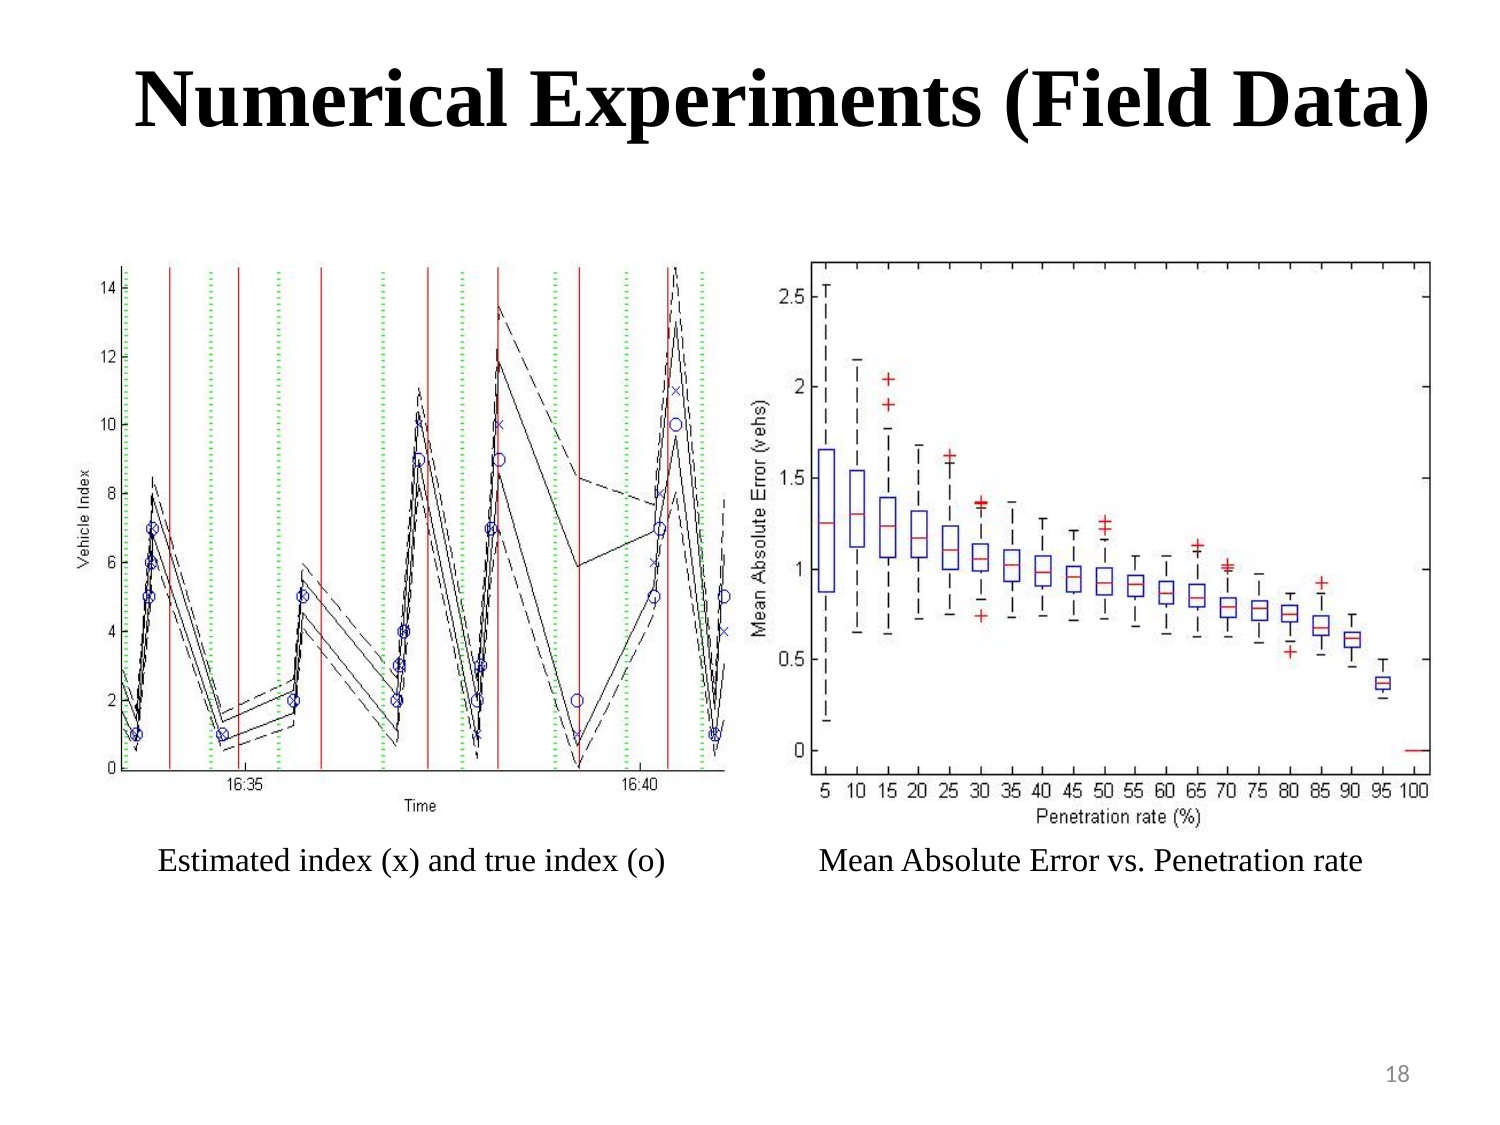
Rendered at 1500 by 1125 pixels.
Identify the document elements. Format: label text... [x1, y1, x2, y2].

picture [66, 256, 737, 821]
text_box Mean Absolute Error vs. Penetration rate [791, 840, 1391, 886]
text_box [0, 0, 1500, 75]
title Numerical Experiments (Field Data) [85, 75, 1482, 187]
picture [743, 256, 1434, 833]
text_box Estimated index (x) and true index (o) [142, 830, 682, 886]
slide_number 18 [1074, 1042, 1425, 1103]
